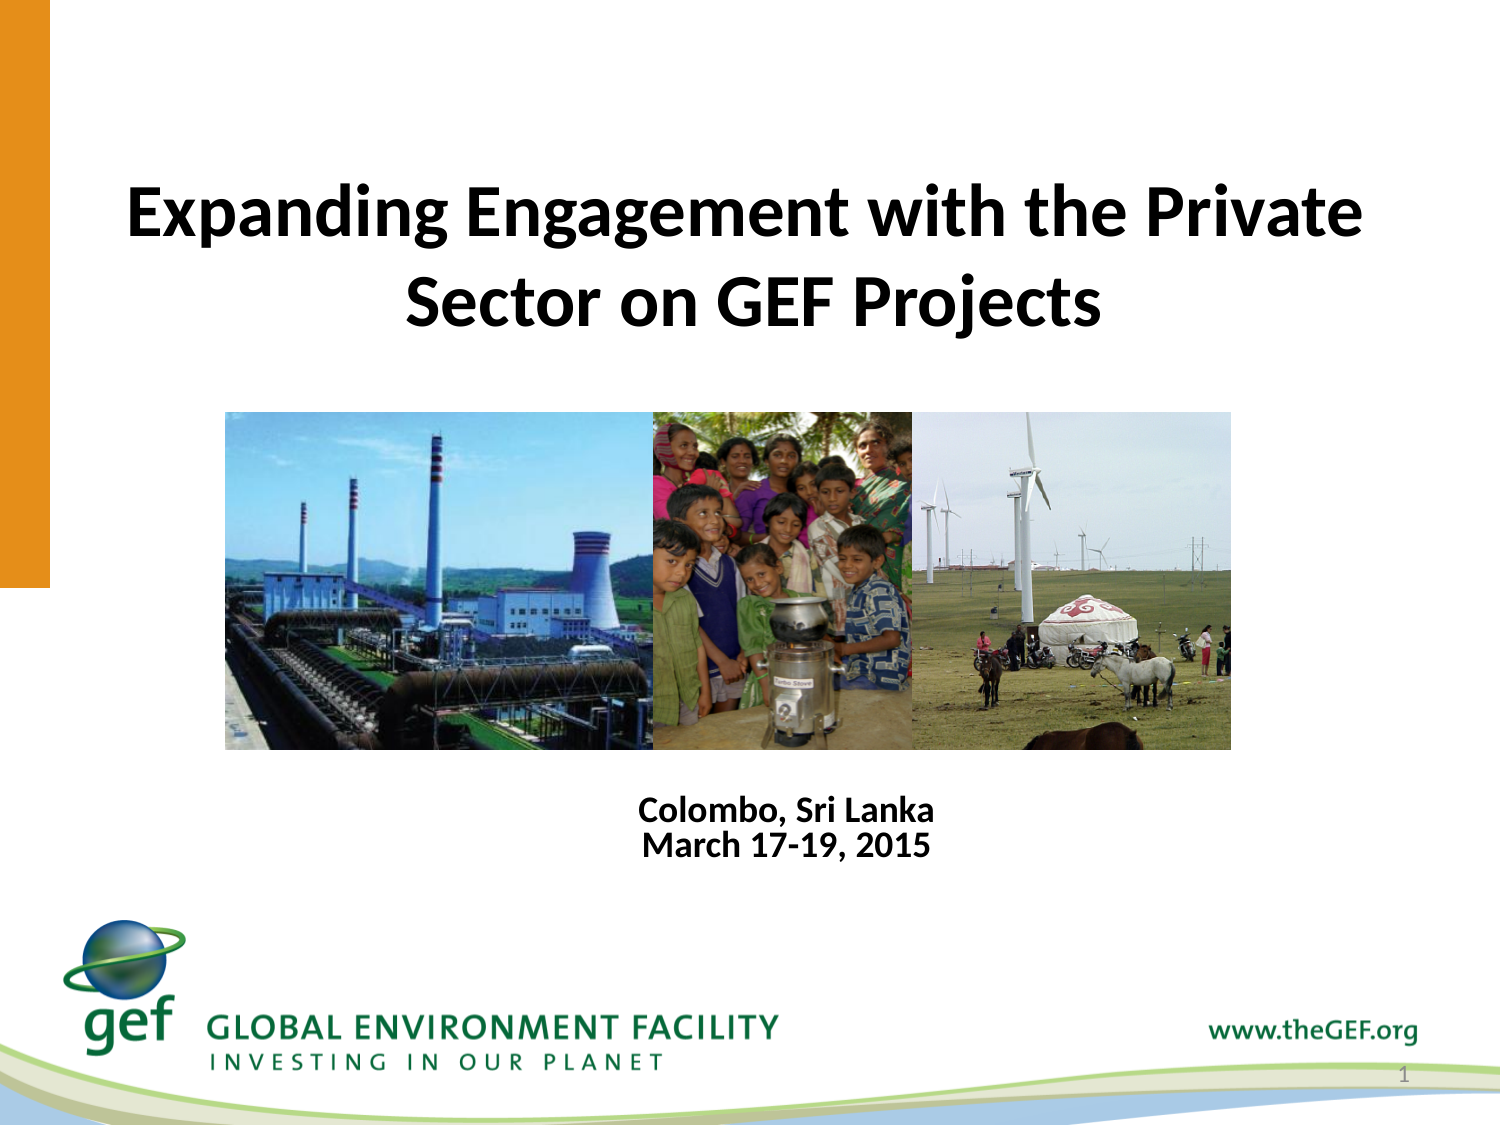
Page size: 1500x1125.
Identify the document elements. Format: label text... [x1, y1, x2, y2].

subtitle [225, 787, 1275, 963]
picture [0, 0, 50, 588]
title Expanding Engagement with the Private Sector on GEF Projects [108, 157, 1384, 346]
slide_number 1 [1074, 1042, 1425, 1103]
picture [0, 920, 1500, 1125]
picture [224, 412, 1231, 751]
text_box Colombo, Sri Lanka March 17-19, 2015 [574, 788, 1000, 873]
